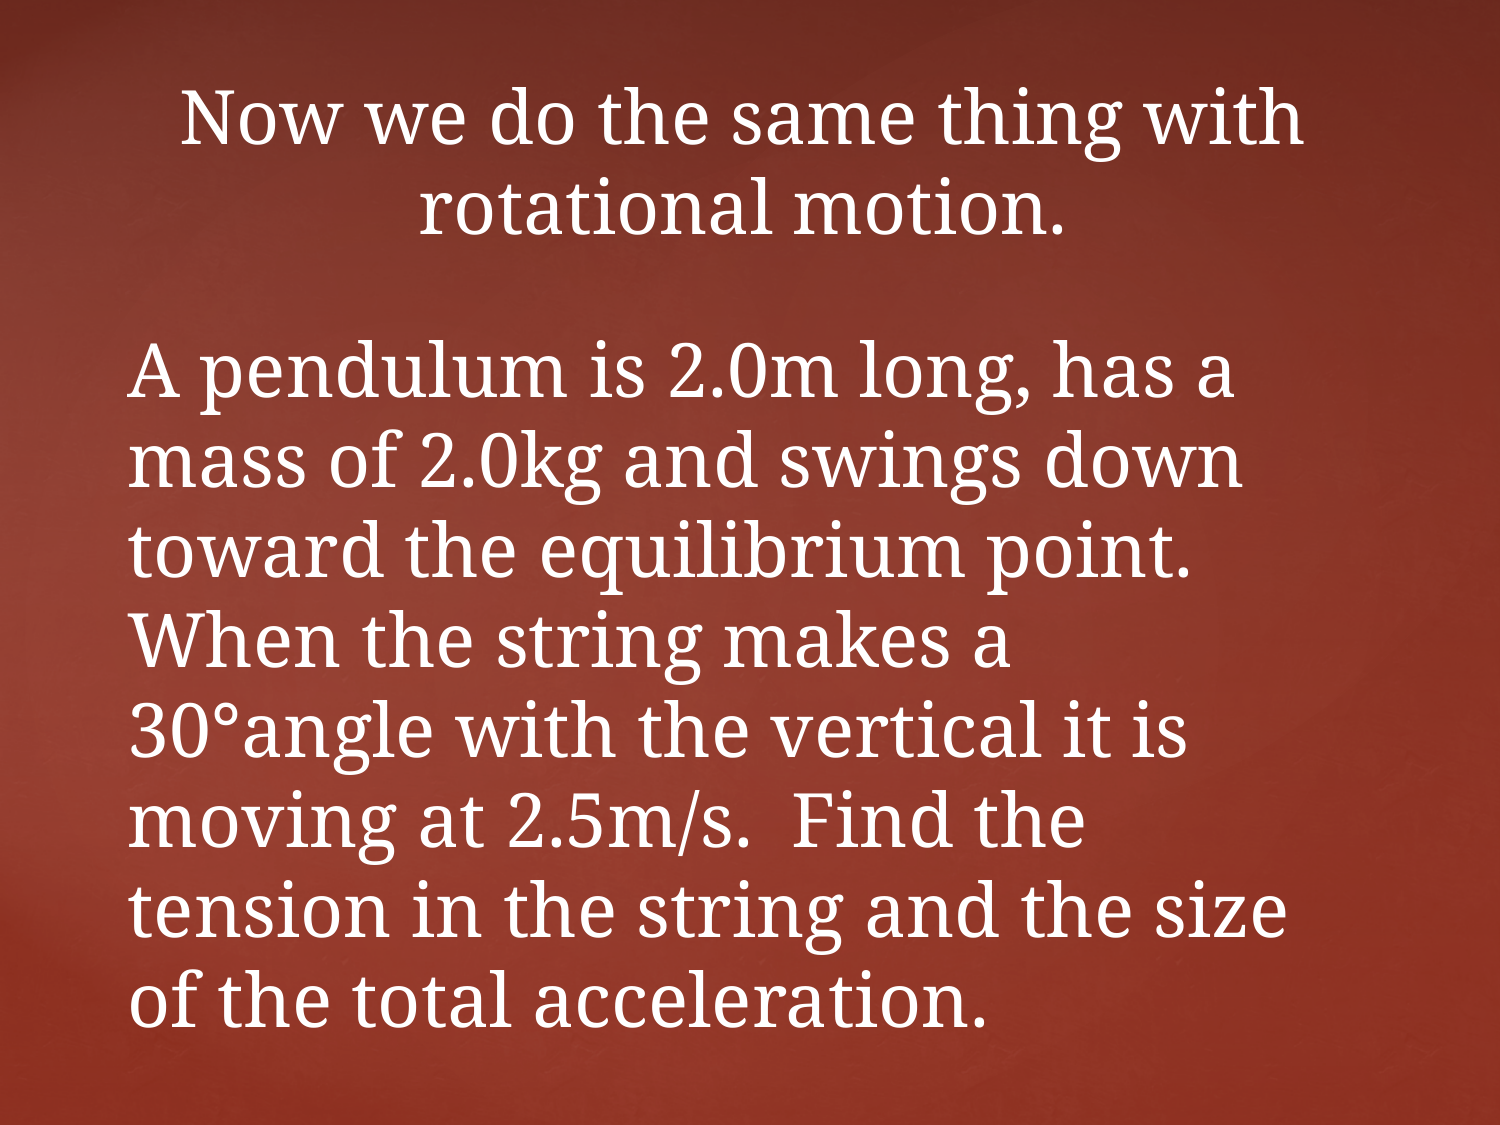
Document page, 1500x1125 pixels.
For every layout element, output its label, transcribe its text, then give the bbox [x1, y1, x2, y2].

text_box Now we do the same thing with rotational motion. [149, 62, 1338, 258]
title A pendulum is 2.0m long, has a mass of 2.0kg and swings down toward the equilibrium point. When the string makes a 30°angle with the vertical it is moving at 2.5m/s. Find the tension in the string and the size of the total acceleration. [112, 375, 1350, 1050]
